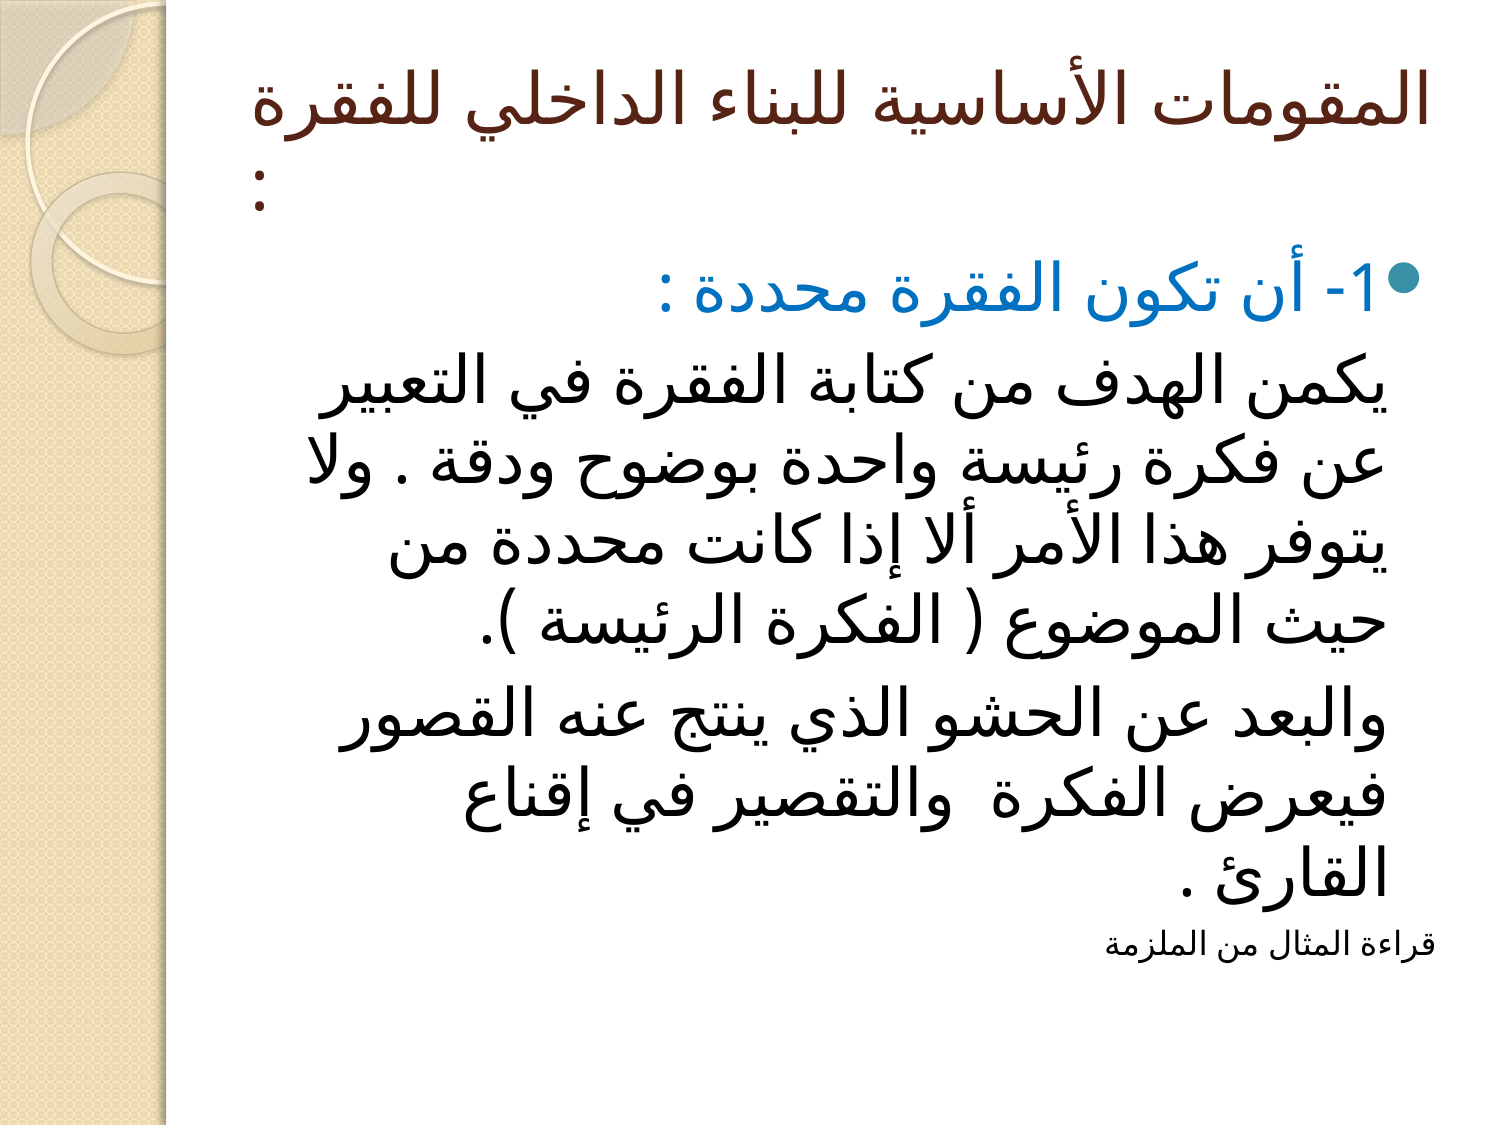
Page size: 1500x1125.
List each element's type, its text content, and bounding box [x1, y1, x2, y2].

title المقومات الأساسية للبناء الداخلي للفقرة : [235, 45, 1466, 233]
list 1- أن تكون الفقرة محددة : يكمن الهدف من كتابة الفقرة في التعبير عن فكرة رئيسة واحدة بوضوح ودقة . ولا يتوفر هذا الأمر ألا إذا كانت محددة من حيث الموضوع ( الفكرة الرئيسة ). والبعد عن الحشو الذي ينتج عنه القصور فيعرض الفكرة والتقصير في إقناع القارئ . قراءة المثال من الملزمة [235, 237, 1466, 1025]
